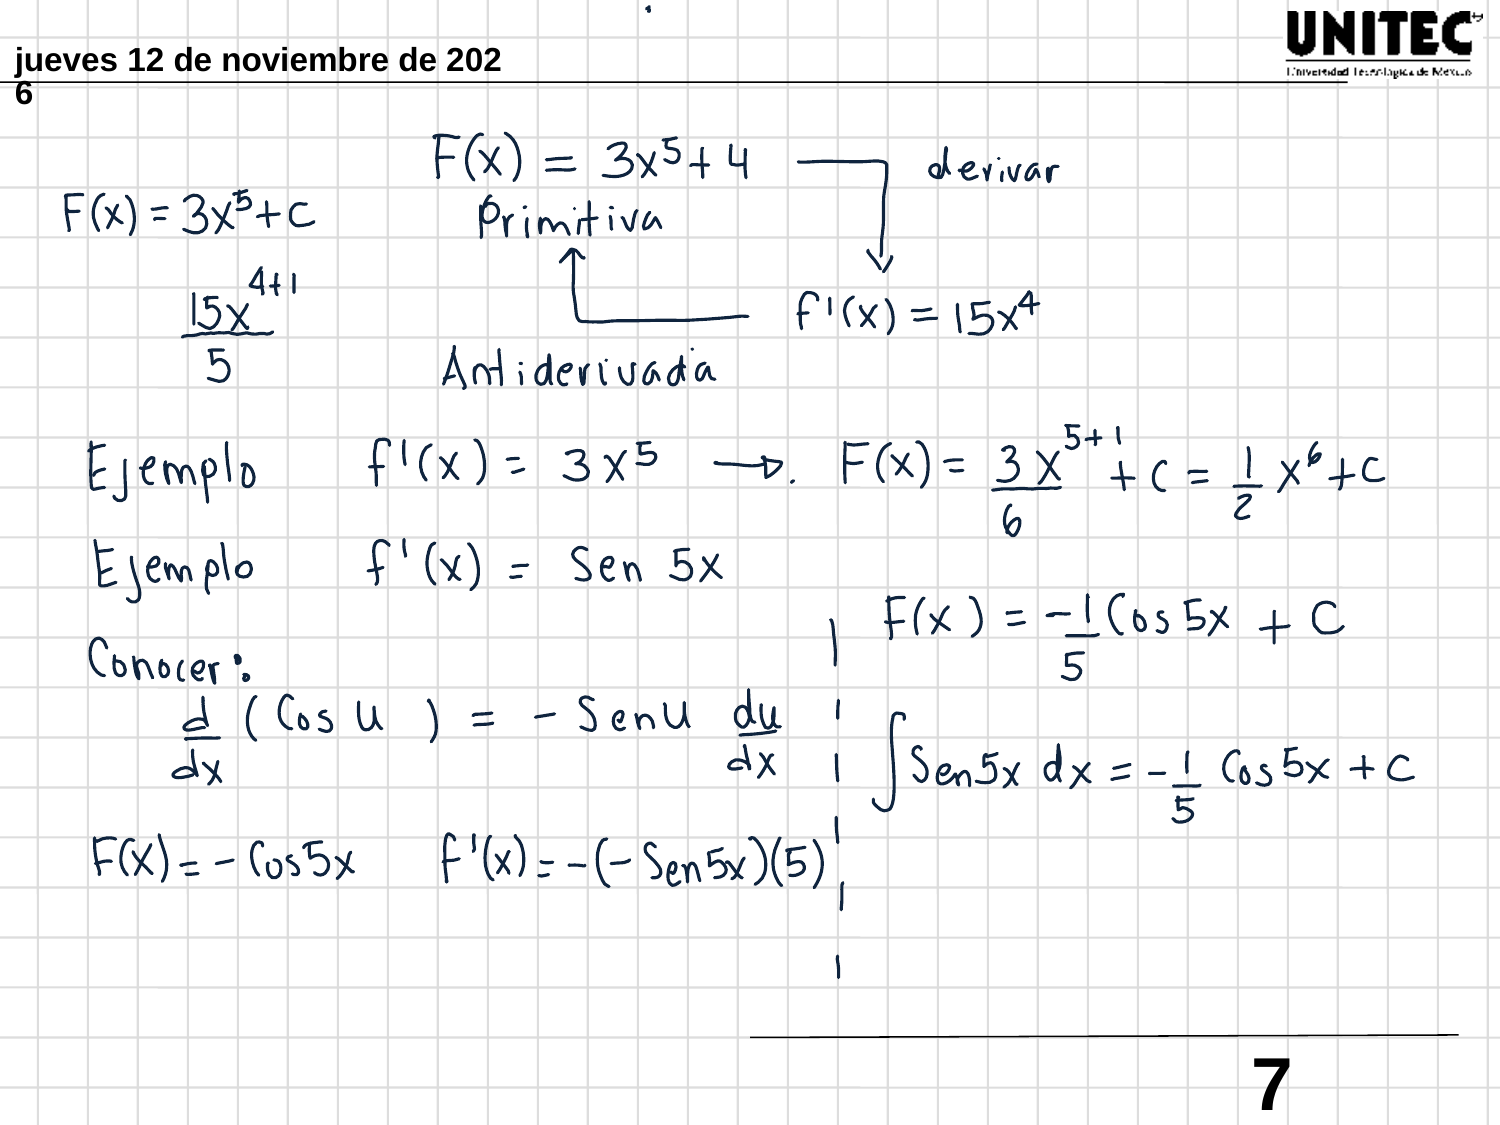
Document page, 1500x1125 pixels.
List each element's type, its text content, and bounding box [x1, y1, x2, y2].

slide_number 7 [1199, 1013, 1452, 1109]
picture [1283, 11, 1483, 79]
slide_number lunes, 23 de enero de 2012 [0, 31, 526, 110]
